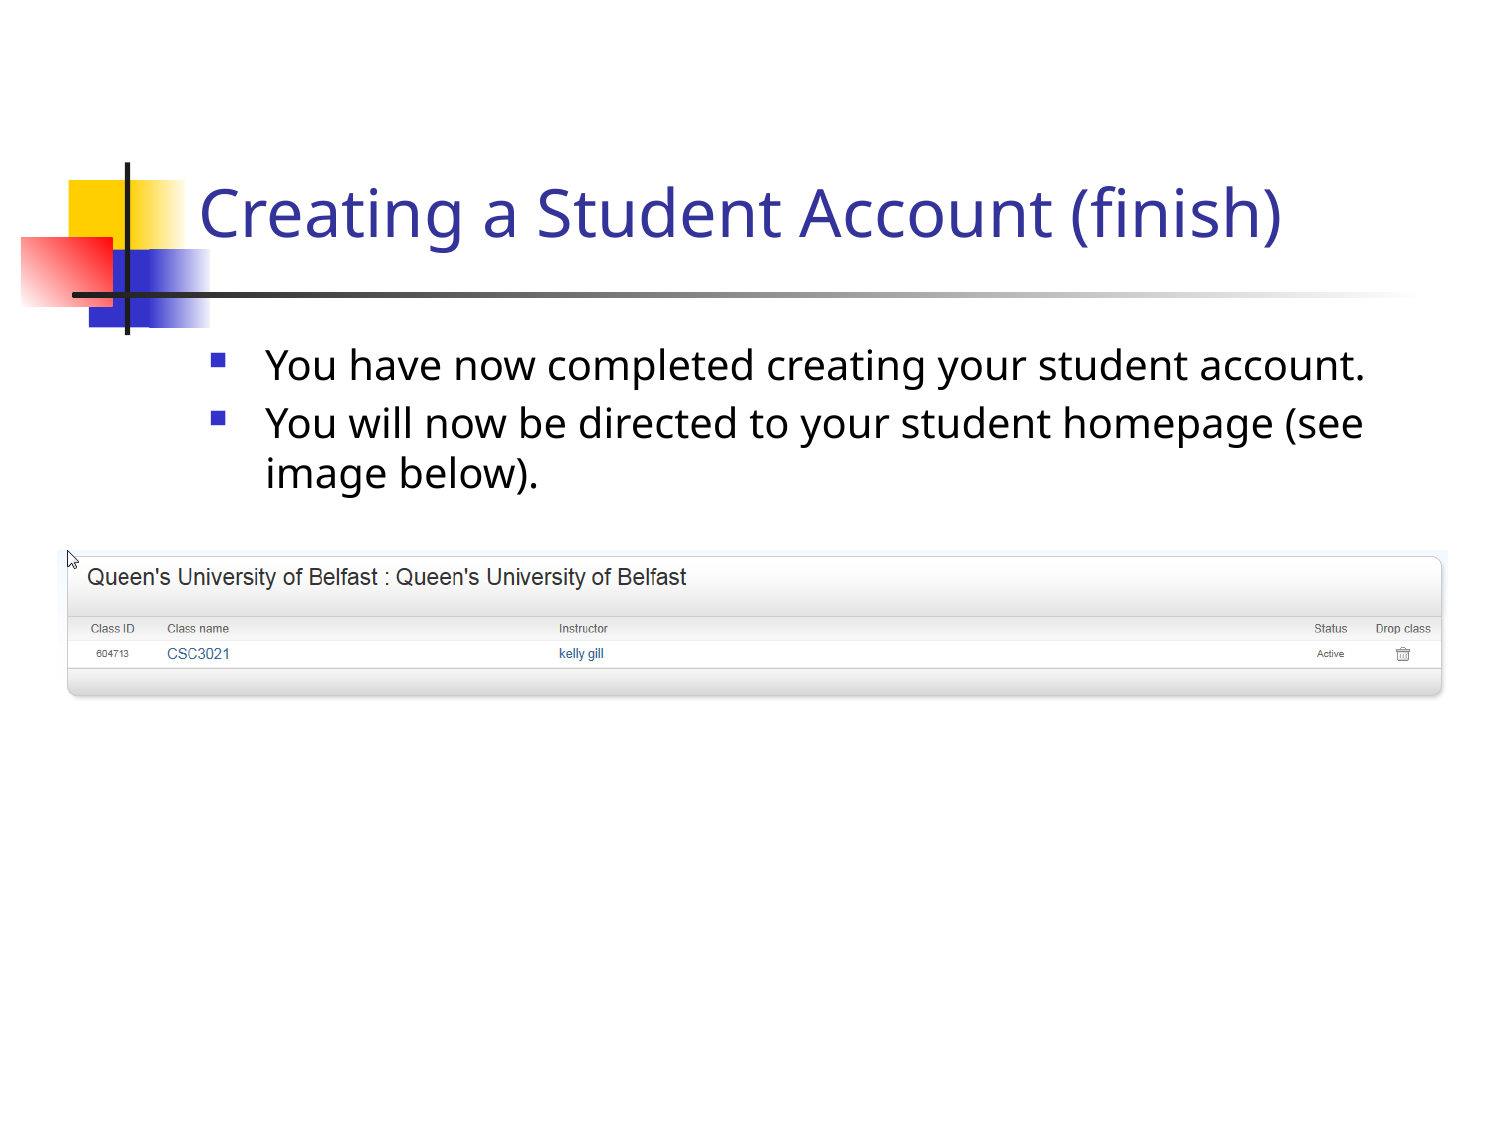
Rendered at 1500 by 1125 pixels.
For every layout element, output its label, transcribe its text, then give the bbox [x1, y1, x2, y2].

picture [57, 550, 1448, 717]
title Creating a Student Account (finish) [182, 18, 1500, 260]
list You have now completed creating your student account. You will now be directed to your student homepage (see image below). [193, 330, 1460, 1007]
